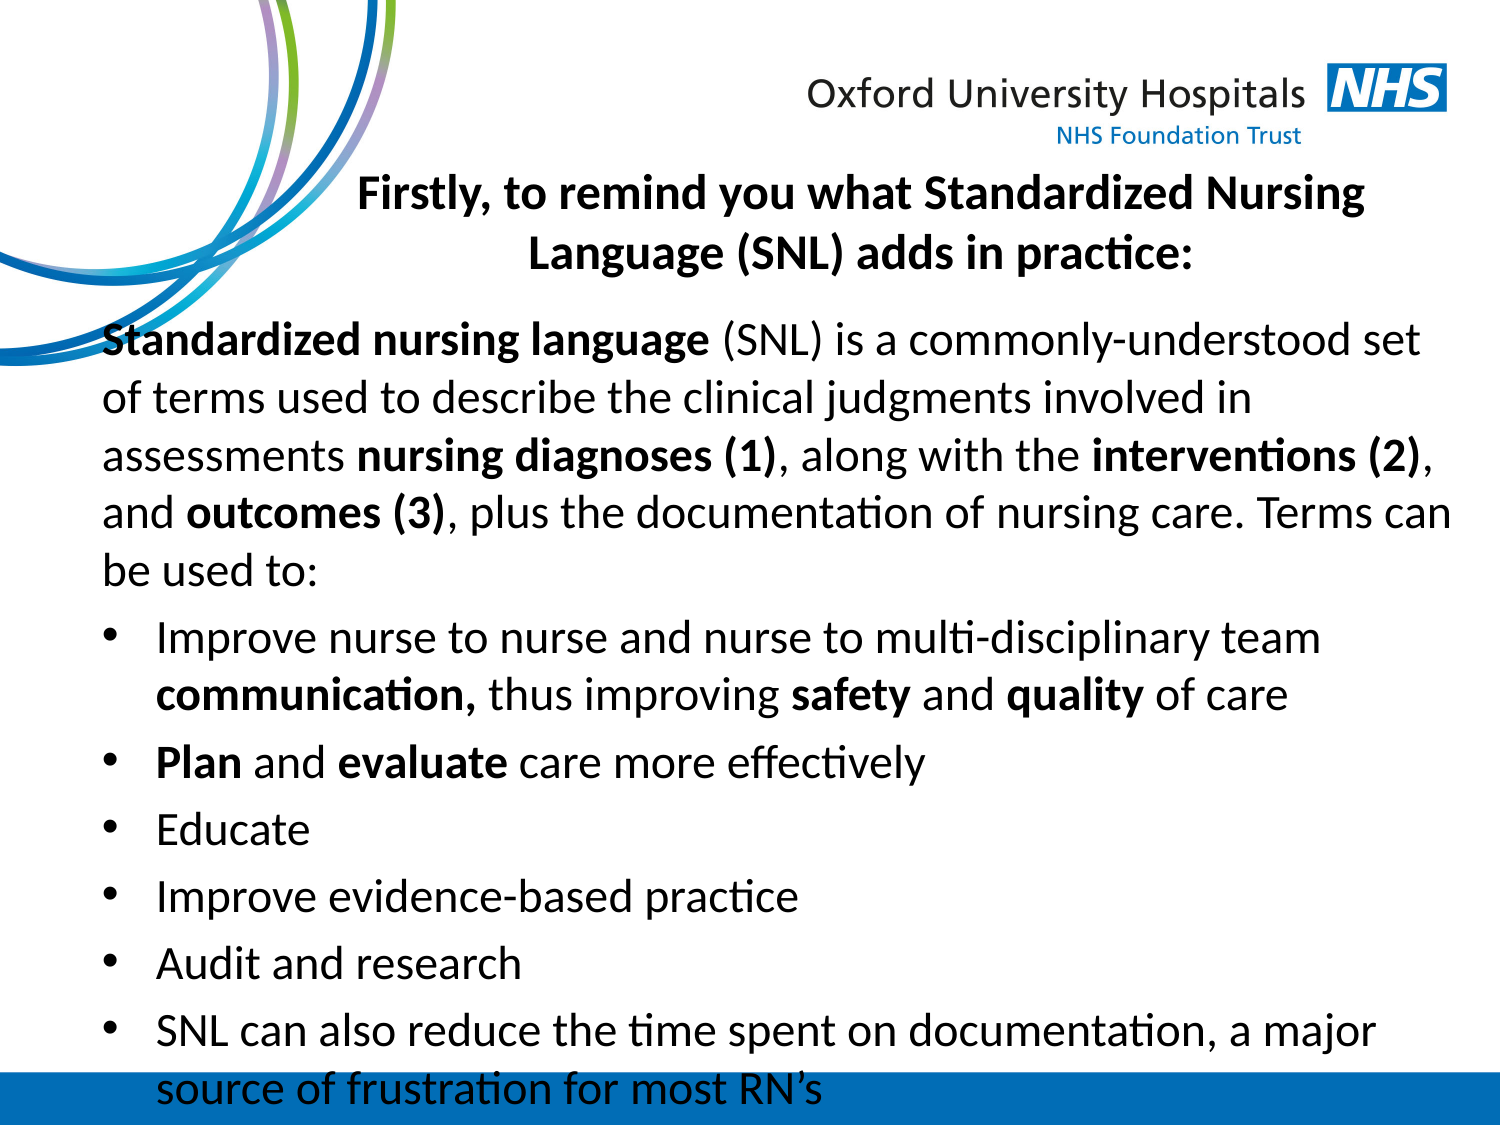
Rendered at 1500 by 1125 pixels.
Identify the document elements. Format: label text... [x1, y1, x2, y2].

list Standardized nursing language (SNL) is a commonly-understood set of terms used to describe the clinical judgments involved in assessments nursing diagnoses (1), along with the interventions (2), and outcomes (3), plus the documentation of nursing care. Terms can be used to: Improve nurse to nurse and nurse to multi-disciplinary team communication, thus improving safety and quality of care Plan and evaluate care more effectively Educate Improve evidence-based practice Audit and research SNL can also reduce the time spent on documentation, a major source of frustration for most RN’s [86, 300, 1485, 1125]
title Firstly, to remind you what Standardized Nursing Language (SNL) adds in practice: [298, 151, 1425, 289]
picture [0, 0, 1500, 1125]
